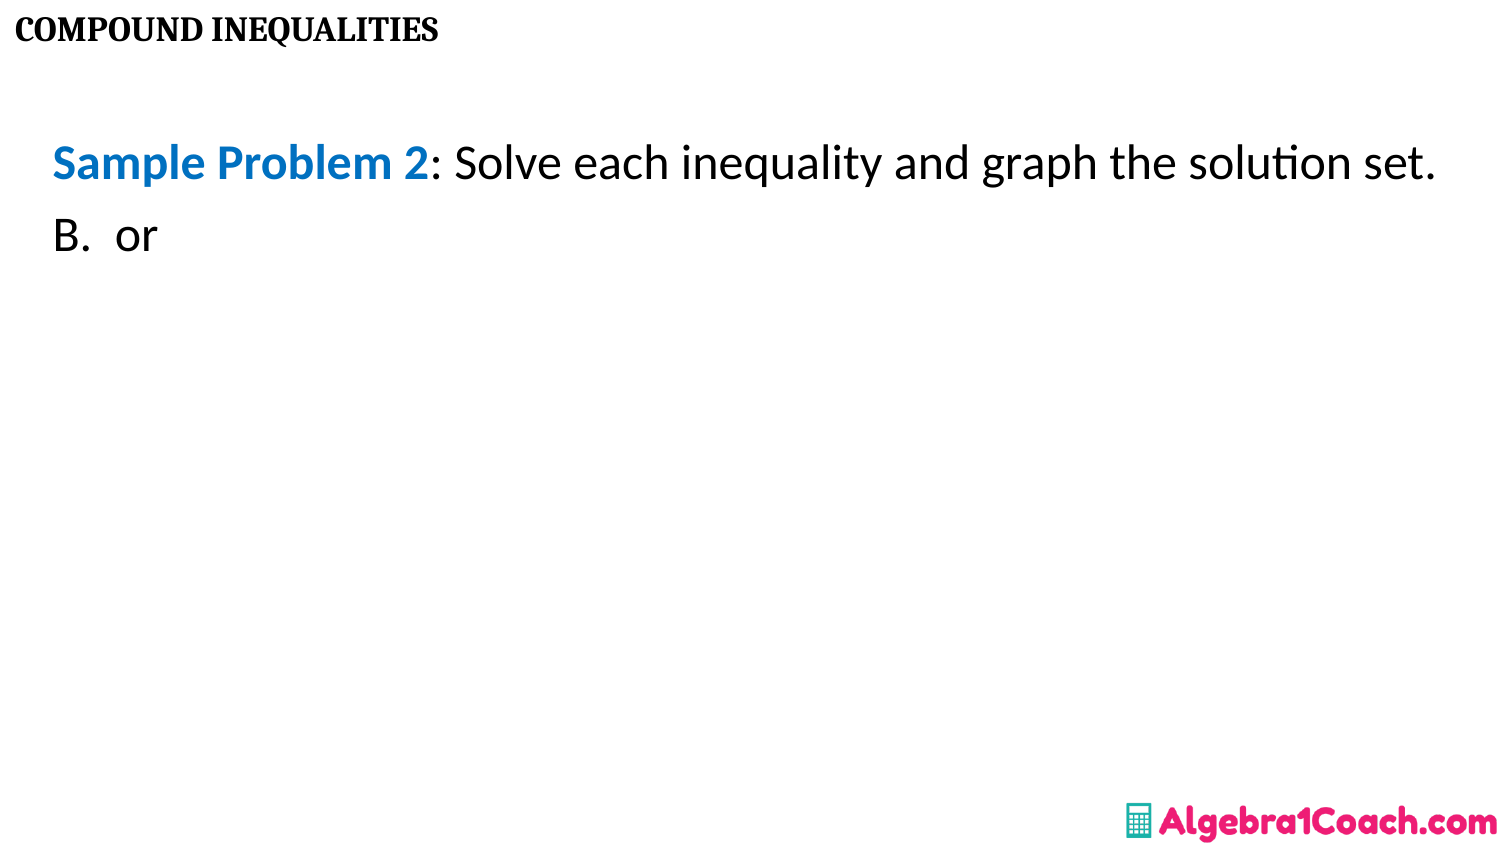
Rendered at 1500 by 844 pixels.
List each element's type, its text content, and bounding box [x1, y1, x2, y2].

picture [1109, 798, 1500, 844]
title COMPOUND INEQUALITIES [0, 0, 1350, 57]
